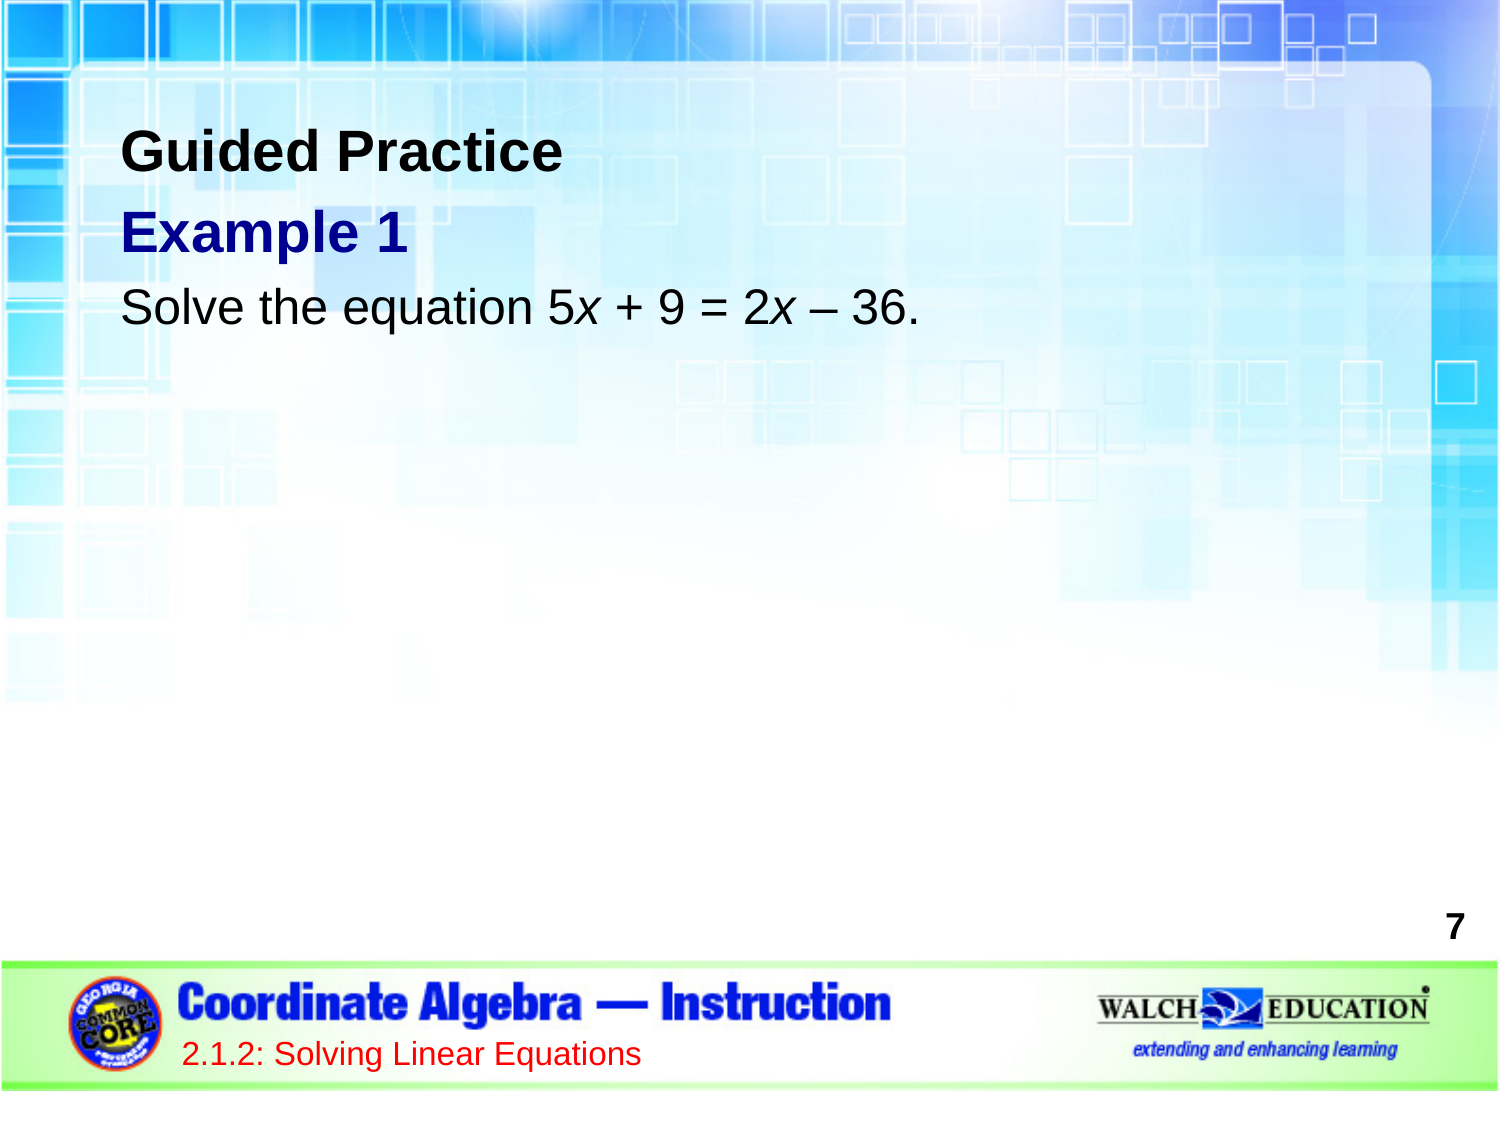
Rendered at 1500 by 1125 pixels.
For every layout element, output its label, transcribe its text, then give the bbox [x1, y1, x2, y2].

subtitle Guided Practice Example 1 Solve the equation 5x + 9 = 2x – 36. [105, 105, 1246, 925]
picture [1, 0, 1500, 1091]
slide_number 7 [1361, 901, 1481, 949]
list 2.1.2: Solving Linear Equations [166, 1024, 1074, 1068]
